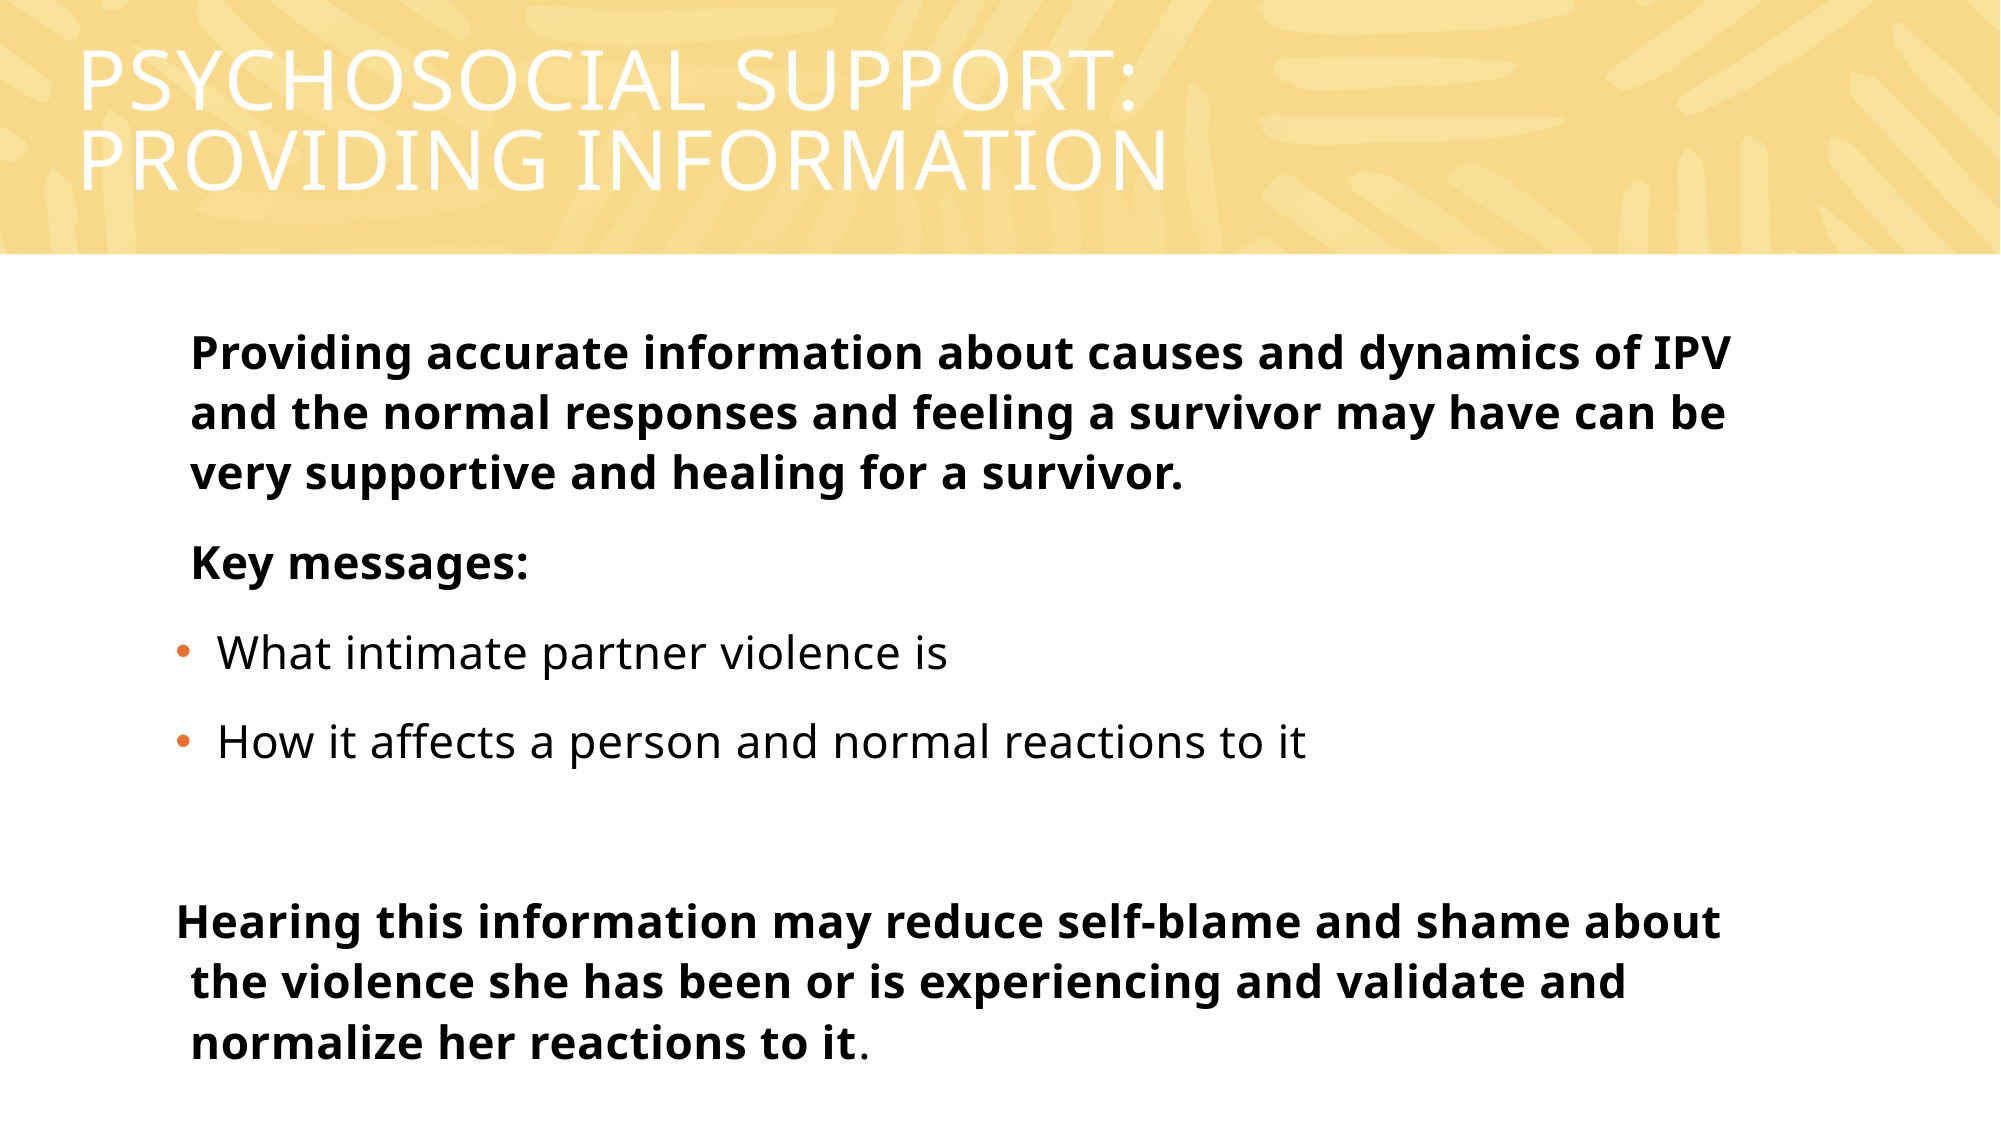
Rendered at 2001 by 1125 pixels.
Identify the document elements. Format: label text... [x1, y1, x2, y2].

list Providing accurate information about causes and dynamics of IPV and the normal responses and feeling a survivor may have can be very supportive and healing for a survivor. Key messages: What intimate partner violence is How it affects a person and normal reactions to it Hearing this information may reduce self-blame and shame about the violence she has been or is experiencing and validate and normalize her reactions to it. [167, 310, 1763, 1036]
title PSYCHOSOCIAL SUPPORT: PROVIDING INFORMATION [61, 33, 1938, 220]
picture [0, 0, 2000, 1125]
